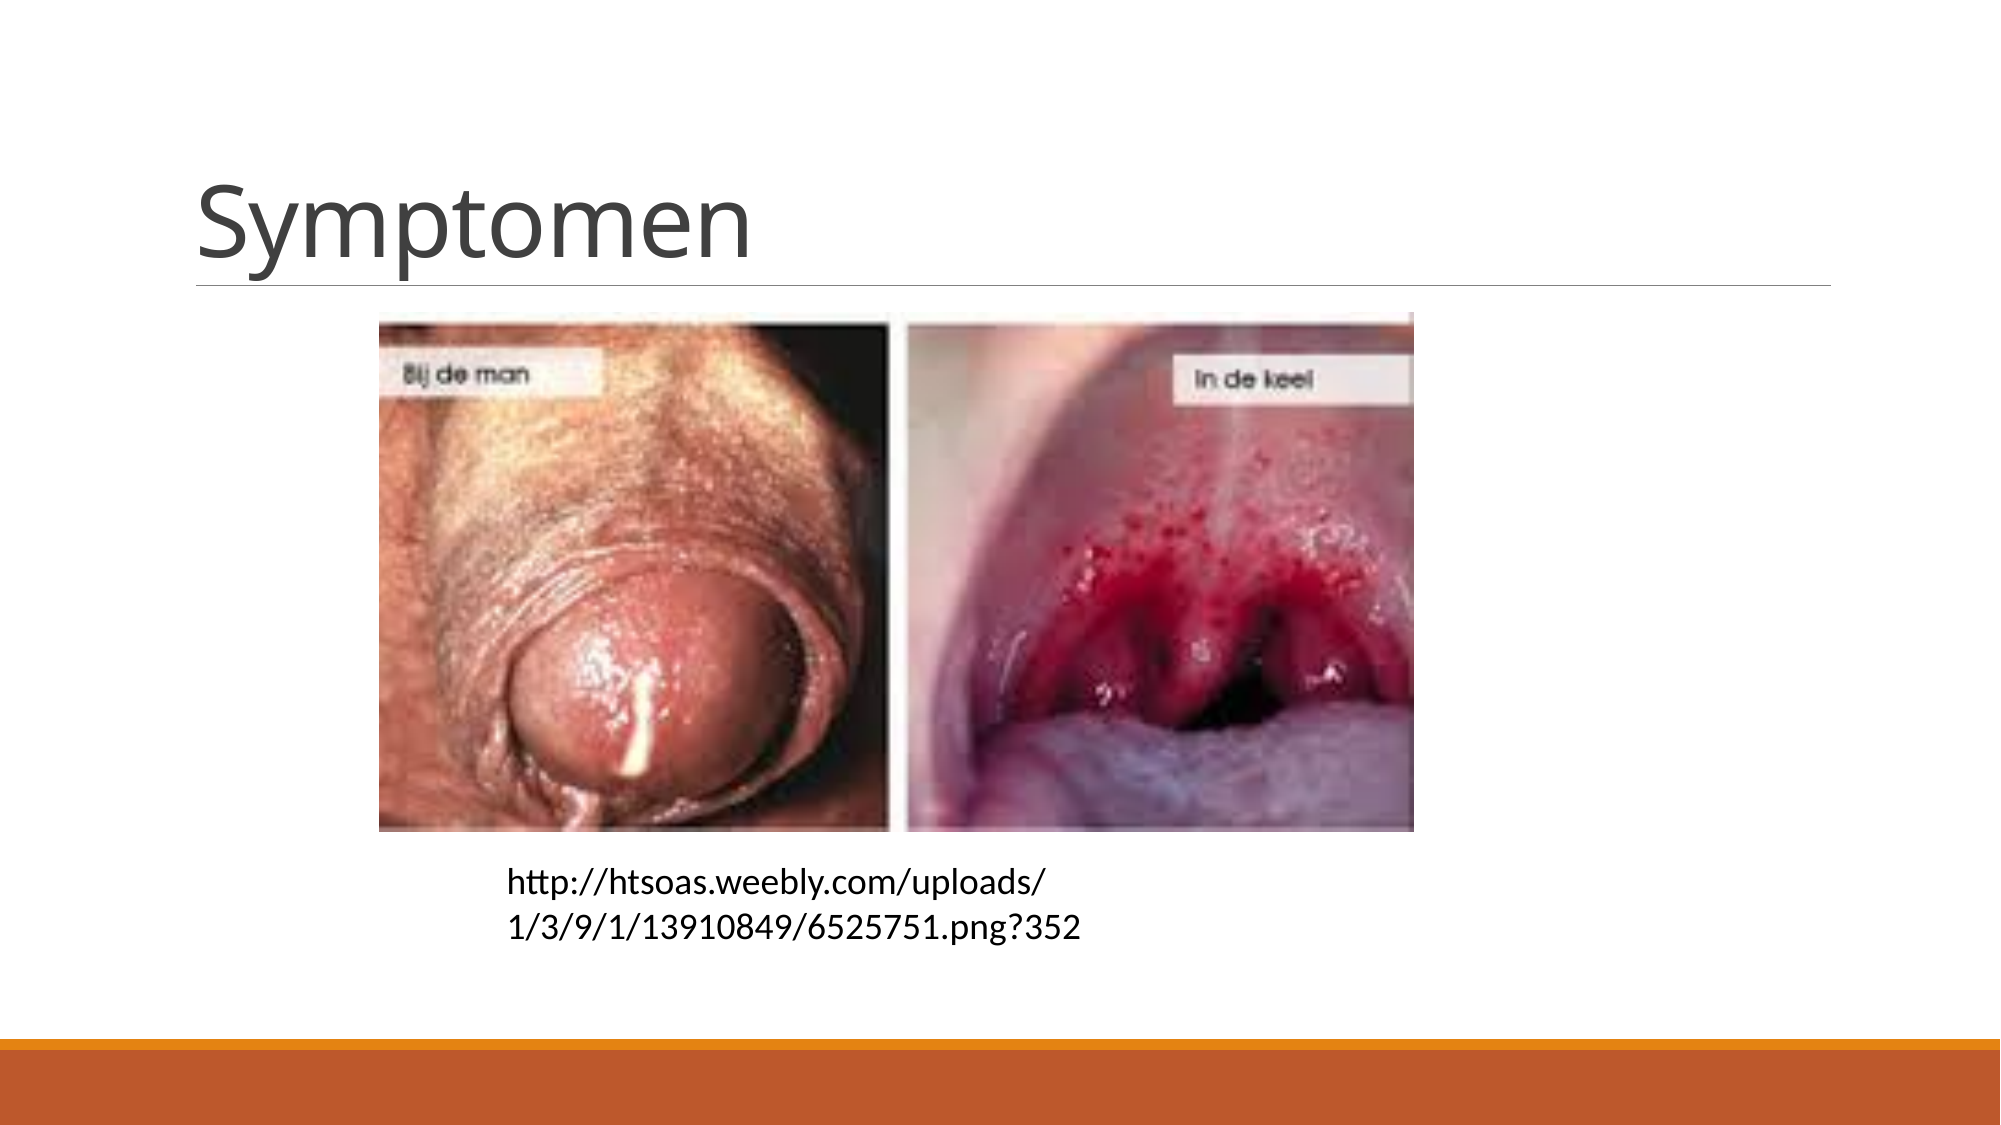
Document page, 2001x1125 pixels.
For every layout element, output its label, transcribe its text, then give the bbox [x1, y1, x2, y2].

picture [378, 311, 1414, 832]
title Symptomen [180, 47, 1830, 285]
text_box http://htsoas.weebly.com/uploads/1/3/9/1/13910849/6525751.png?352 [491, 850, 1242, 955]
